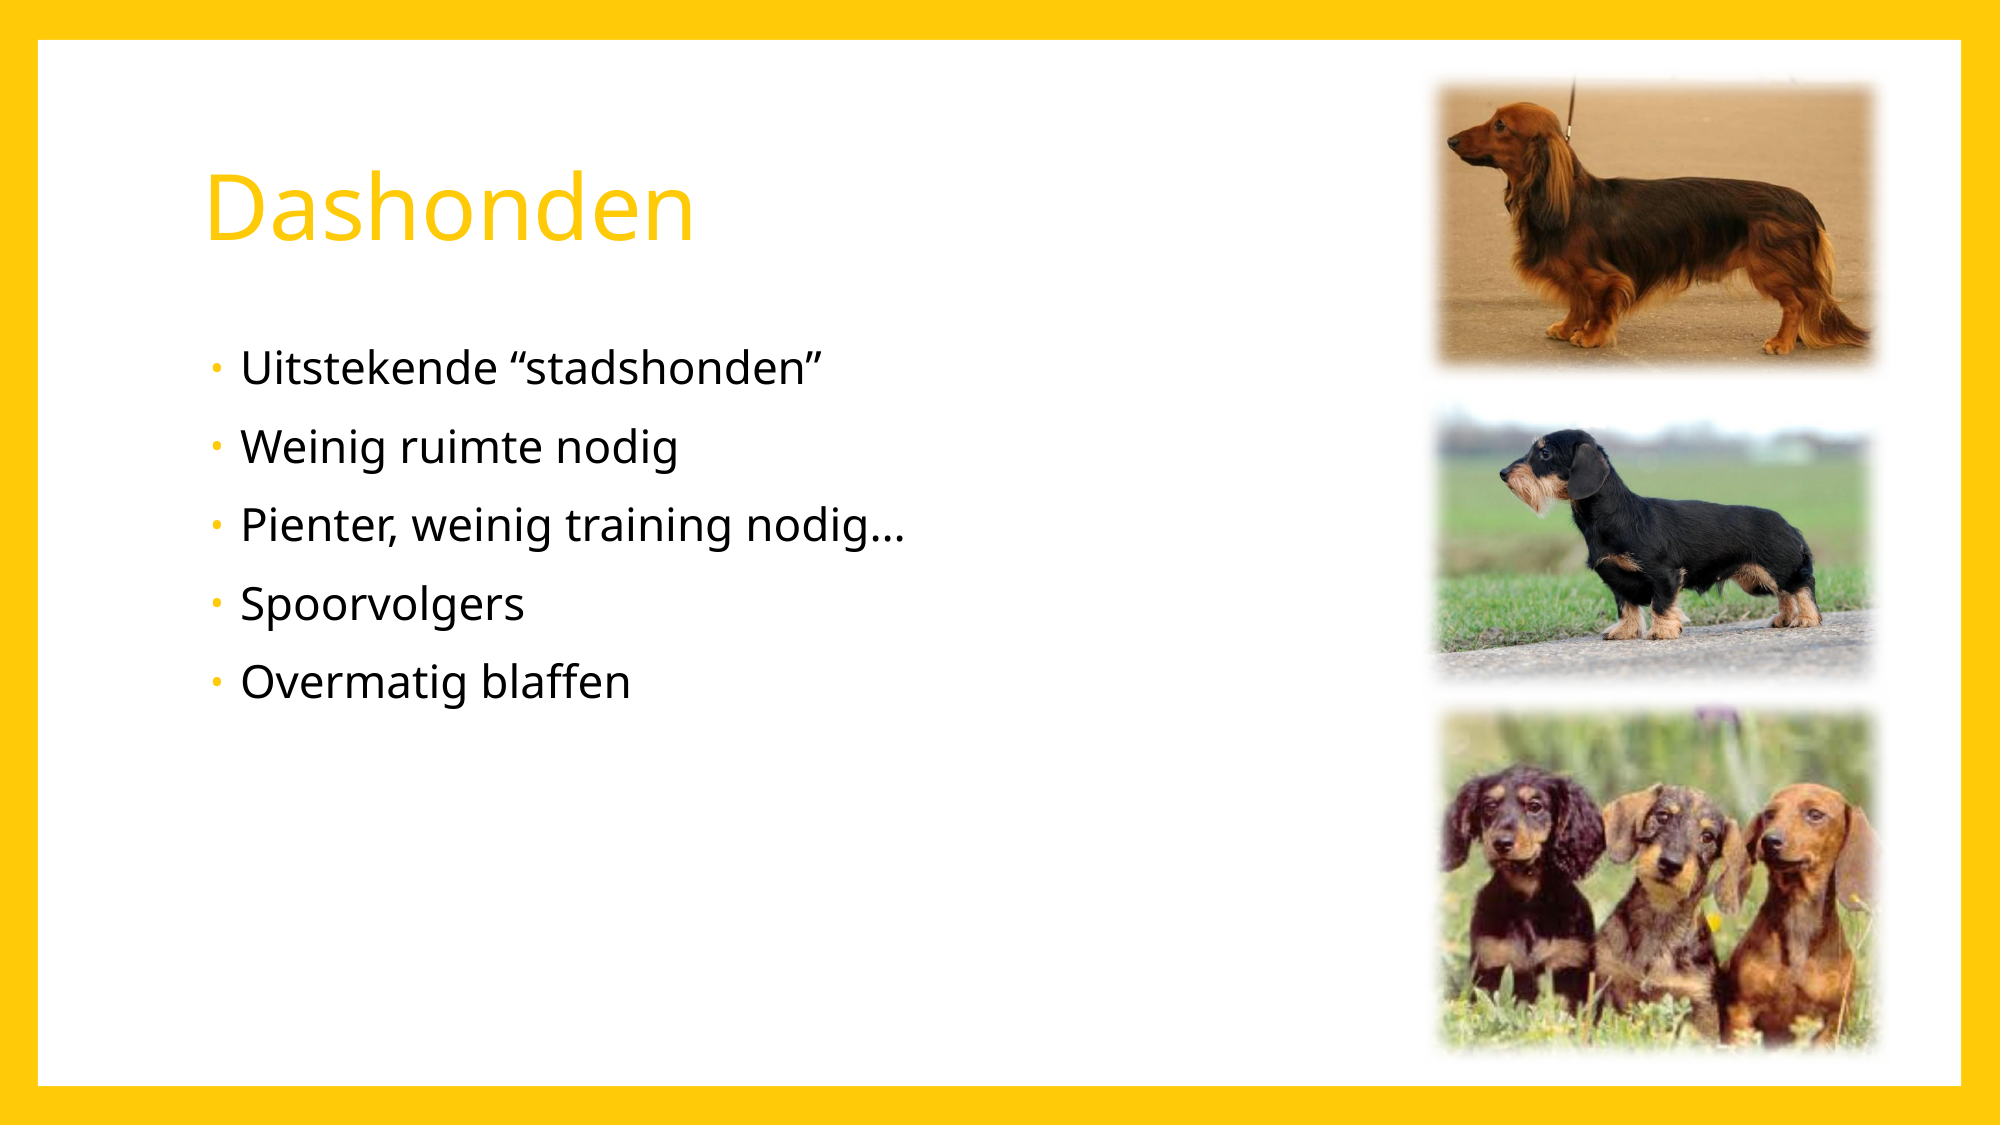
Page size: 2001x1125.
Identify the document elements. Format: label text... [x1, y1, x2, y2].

title Dashonden [187, 99, 1414, 323]
picture [1420, 67, 1891, 1065]
list Uitstekende “stadshonden” Weinig ruimte nodig Pienter, weinig training nodig… Spoorvolgers Overmatig blaffen [187, 337, 1419, 1000]
